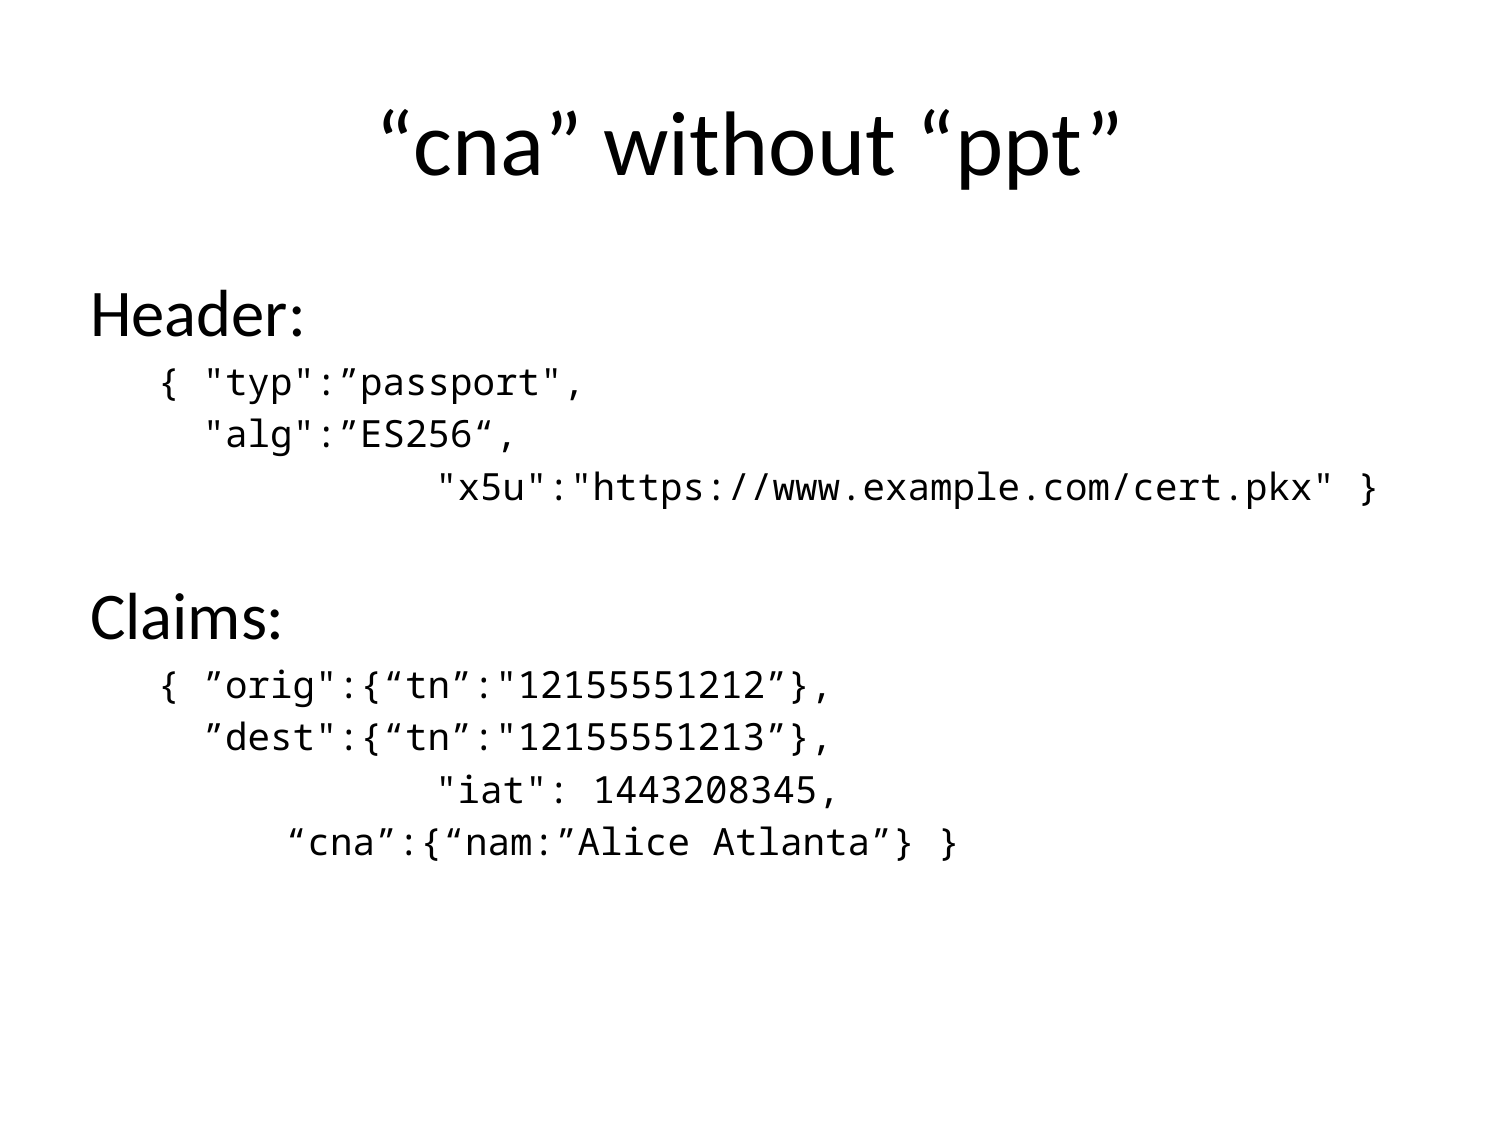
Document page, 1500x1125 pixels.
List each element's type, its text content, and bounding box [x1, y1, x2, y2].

list Header: { "typ":”passport", "alg":”ES256“, "x5u":"https://www.example.com/cert.pkx" } Claims: { ”orig":{“tn”:"12155551212”}, ”dest":{“tn”:"12155551213”}, "iat": 1443208345, “cna”:{“nam:”Alice Atlanta”} } [75, 262, 1425, 1059]
title “cna” without “ppt” [75, 45, 1425, 233]
